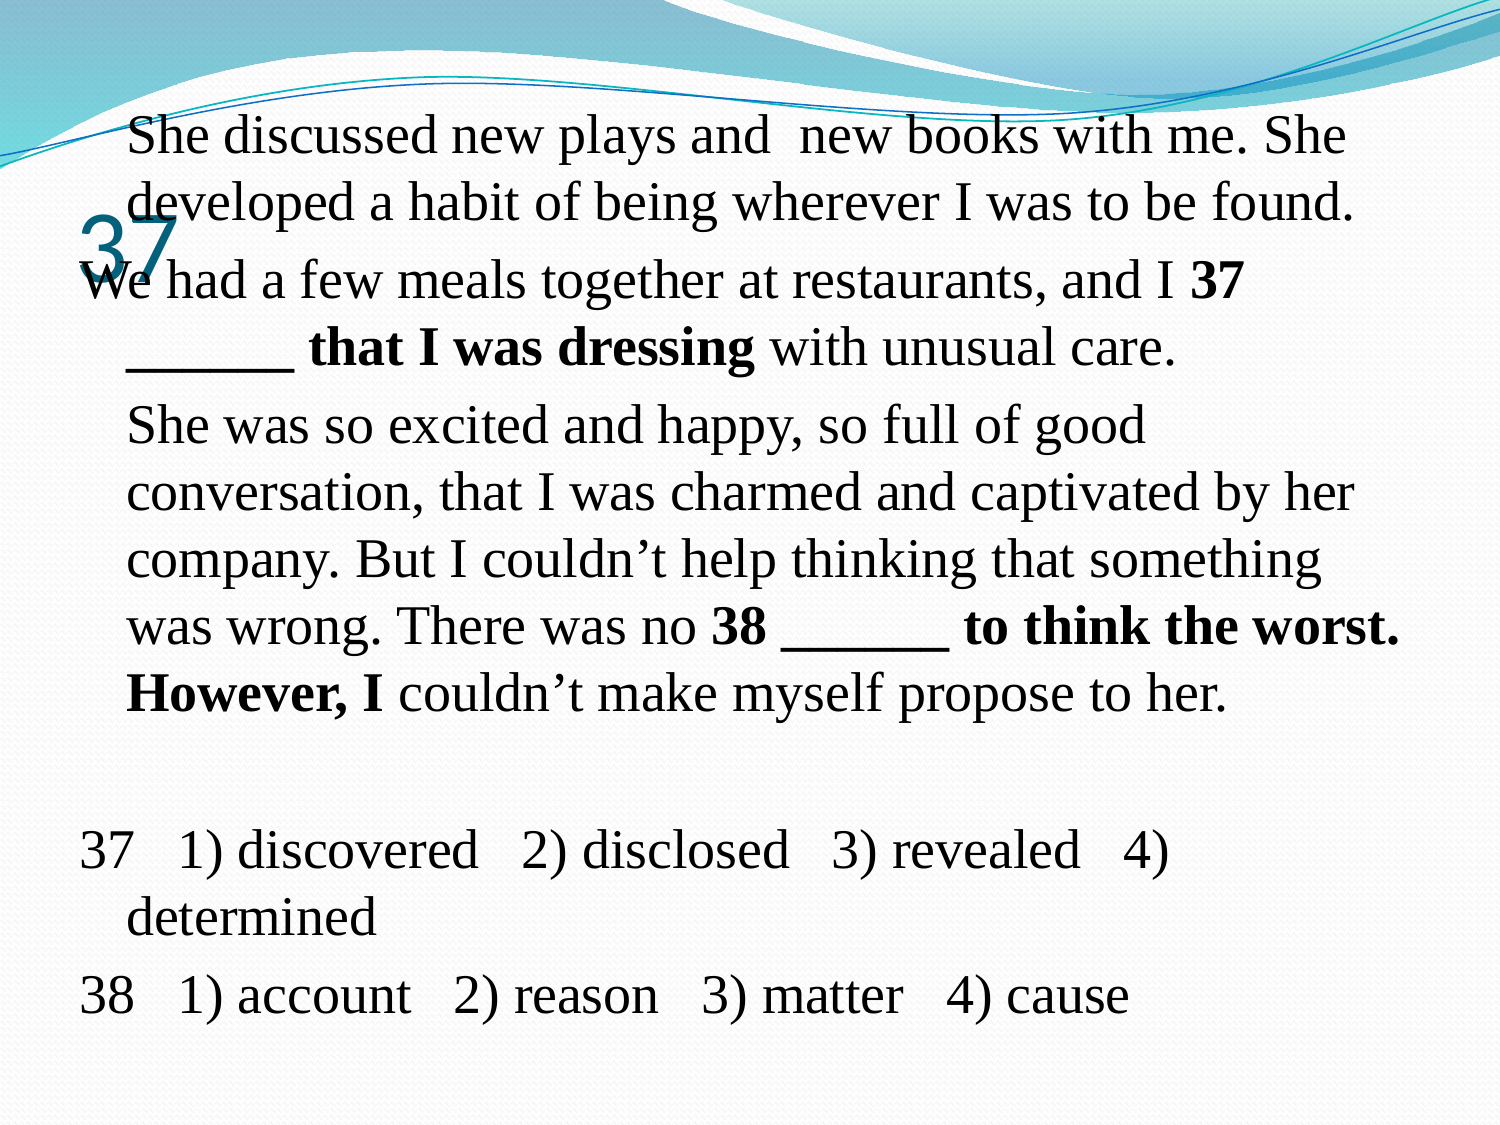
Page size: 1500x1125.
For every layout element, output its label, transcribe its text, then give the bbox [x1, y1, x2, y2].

list She discussed new plays and new books with me. She developed a habit of being wherever I was to be found. We had a few meals together at restaurants, and I 37 ______ that I was dressing with unusual care. She was so excited and happy, so full of good conversation, that I was charmed and captivated by her company. But I couldn’t help thinking that something was wrong. There was no 38 ______ to think the worst. However, I couldn’t make myself propose to her. 37 1) discovered 2) disclosed 3) revealed 4) determined 38 1) account 2) reason 3) matter 4) cause [64, 90, 1425, 1038]
